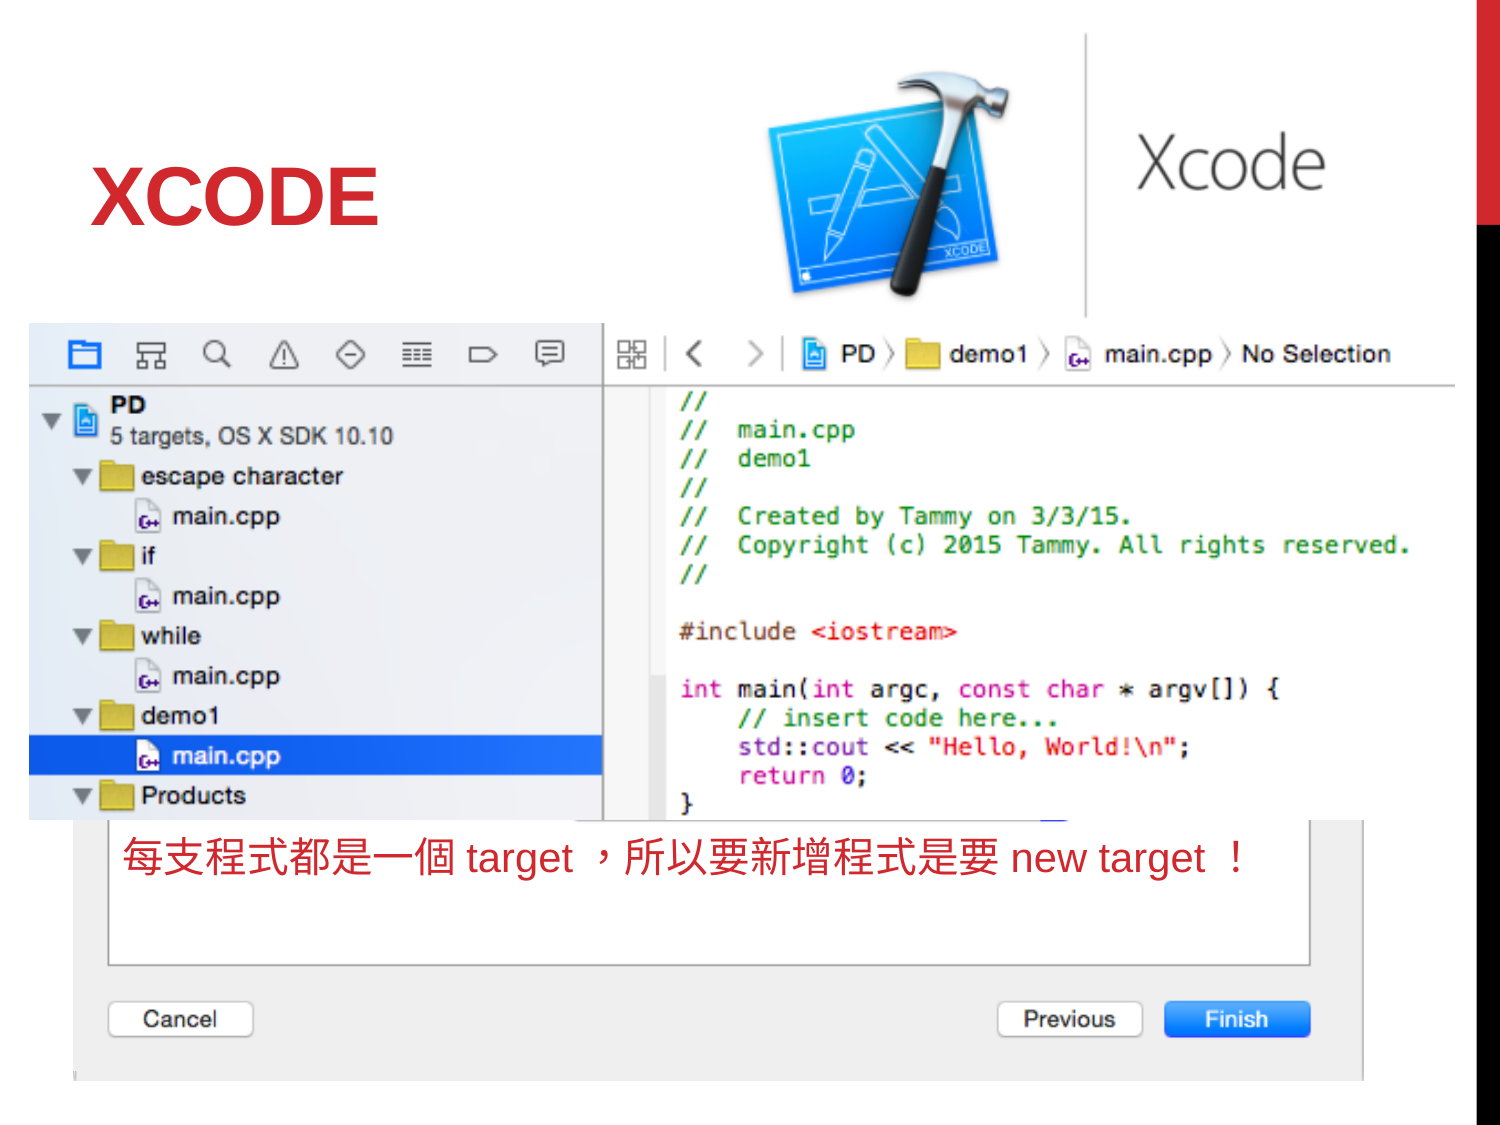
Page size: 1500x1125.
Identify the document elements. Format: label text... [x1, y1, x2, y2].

picture [29, 24, 1455, 1082]
title Xcode [75, 25, 752, 250]
